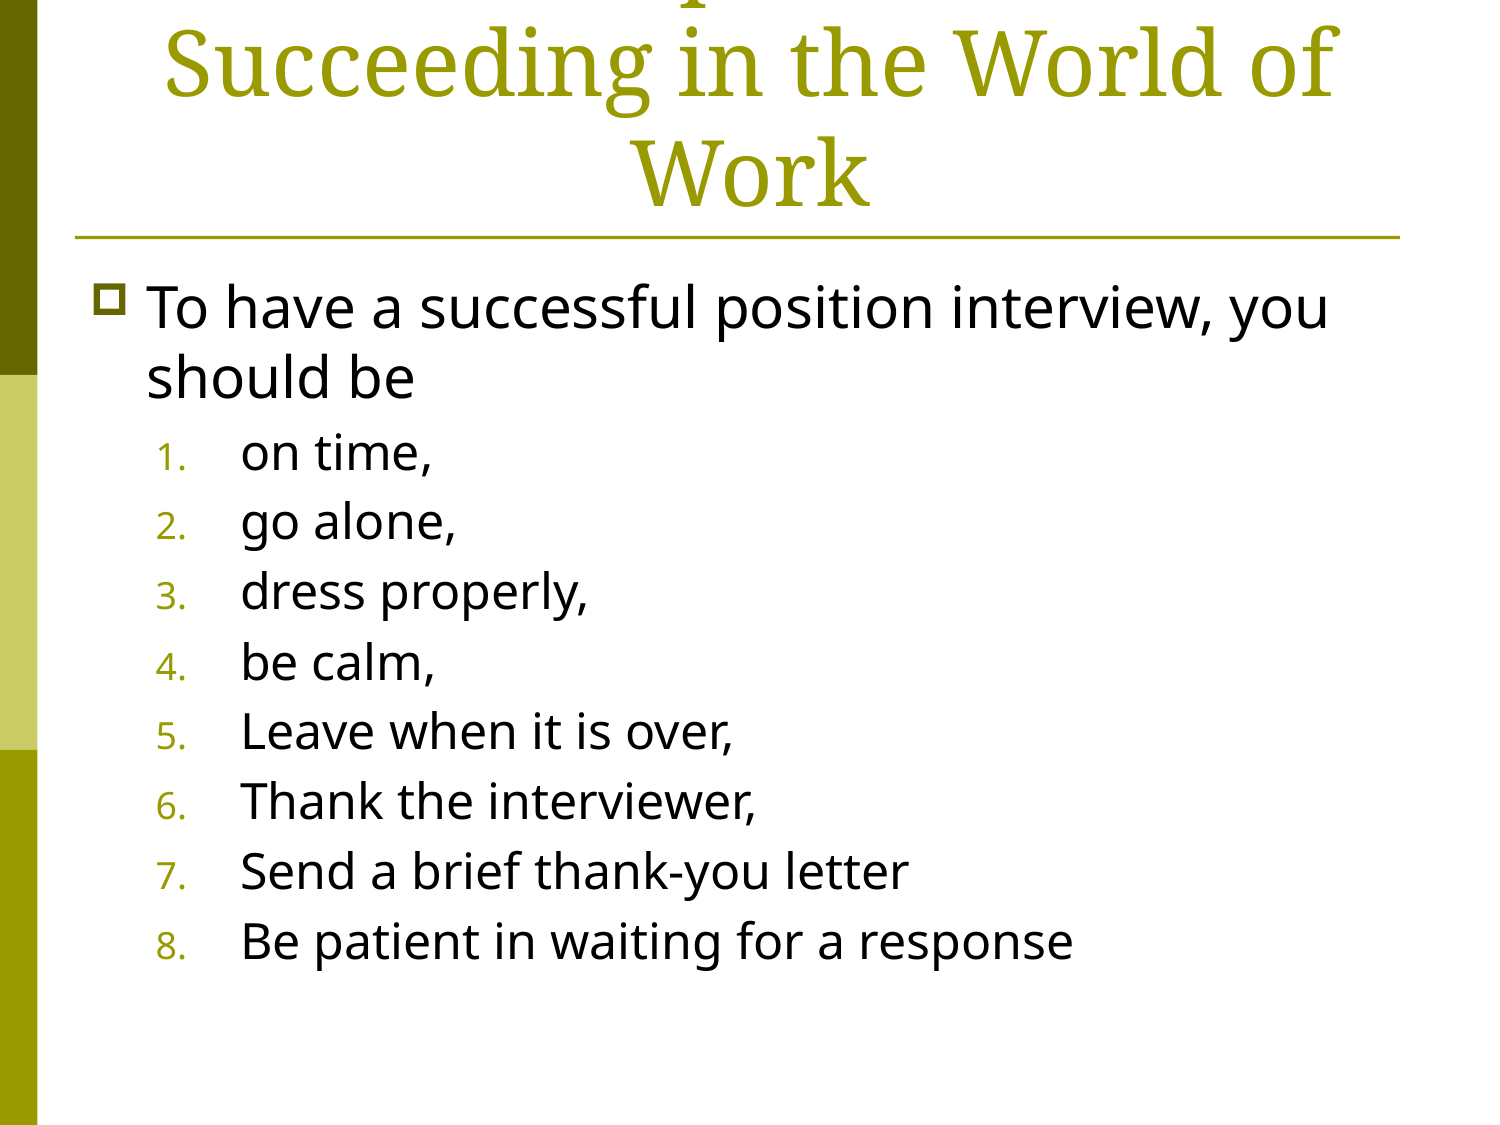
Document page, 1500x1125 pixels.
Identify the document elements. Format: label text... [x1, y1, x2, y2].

list To have a successful position interview, you should be on time, go alone, dress properly, be calm, Leave when it is over, Thank the interviewer, Send a brief thank-you letter Be patient in waiting for a response [74, 262, 1426, 1006]
title Chapter 20 Succeeding in the World of Work [74, 45, 1426, 233]
